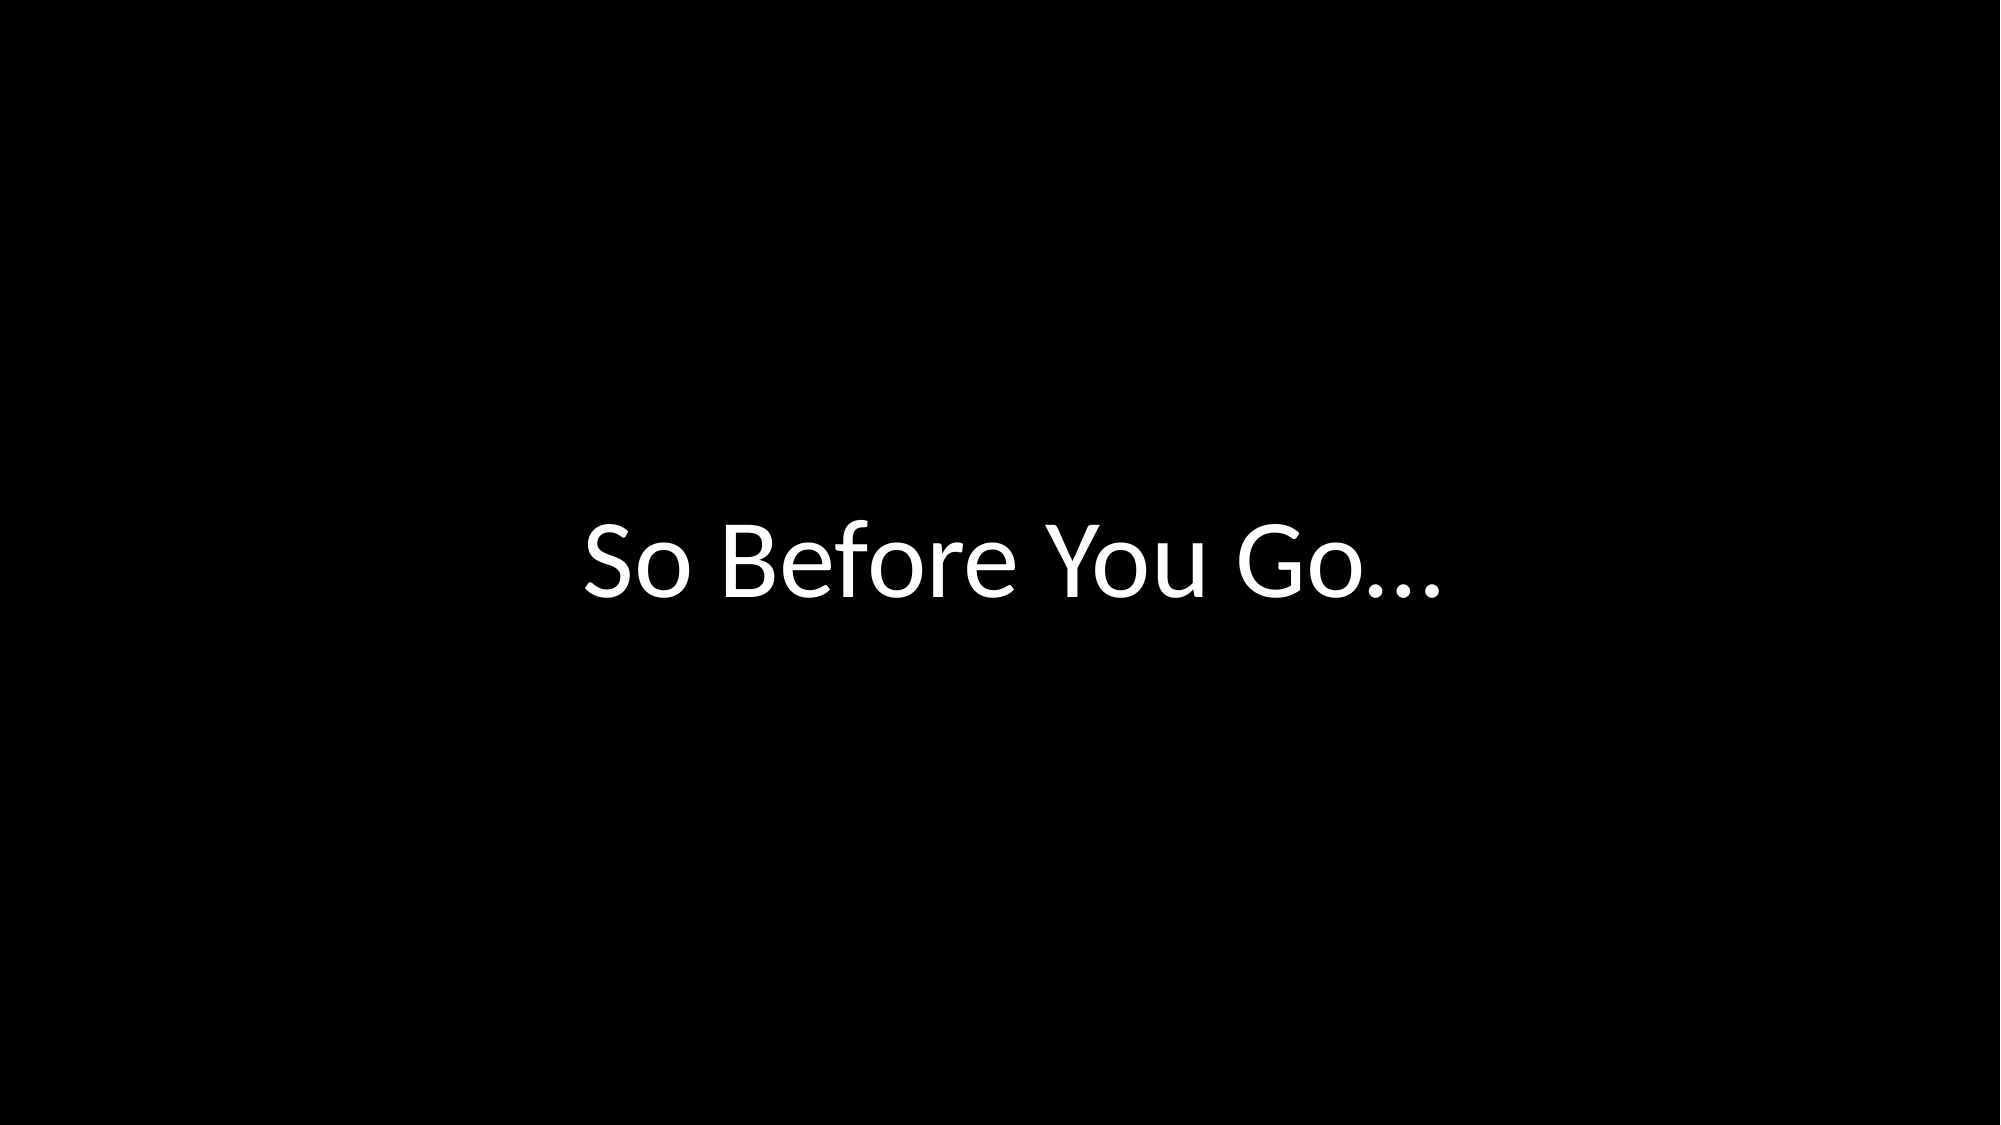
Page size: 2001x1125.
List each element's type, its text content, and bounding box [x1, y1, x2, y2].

list So Before You Go… [150, 492, 1876, 1047]
